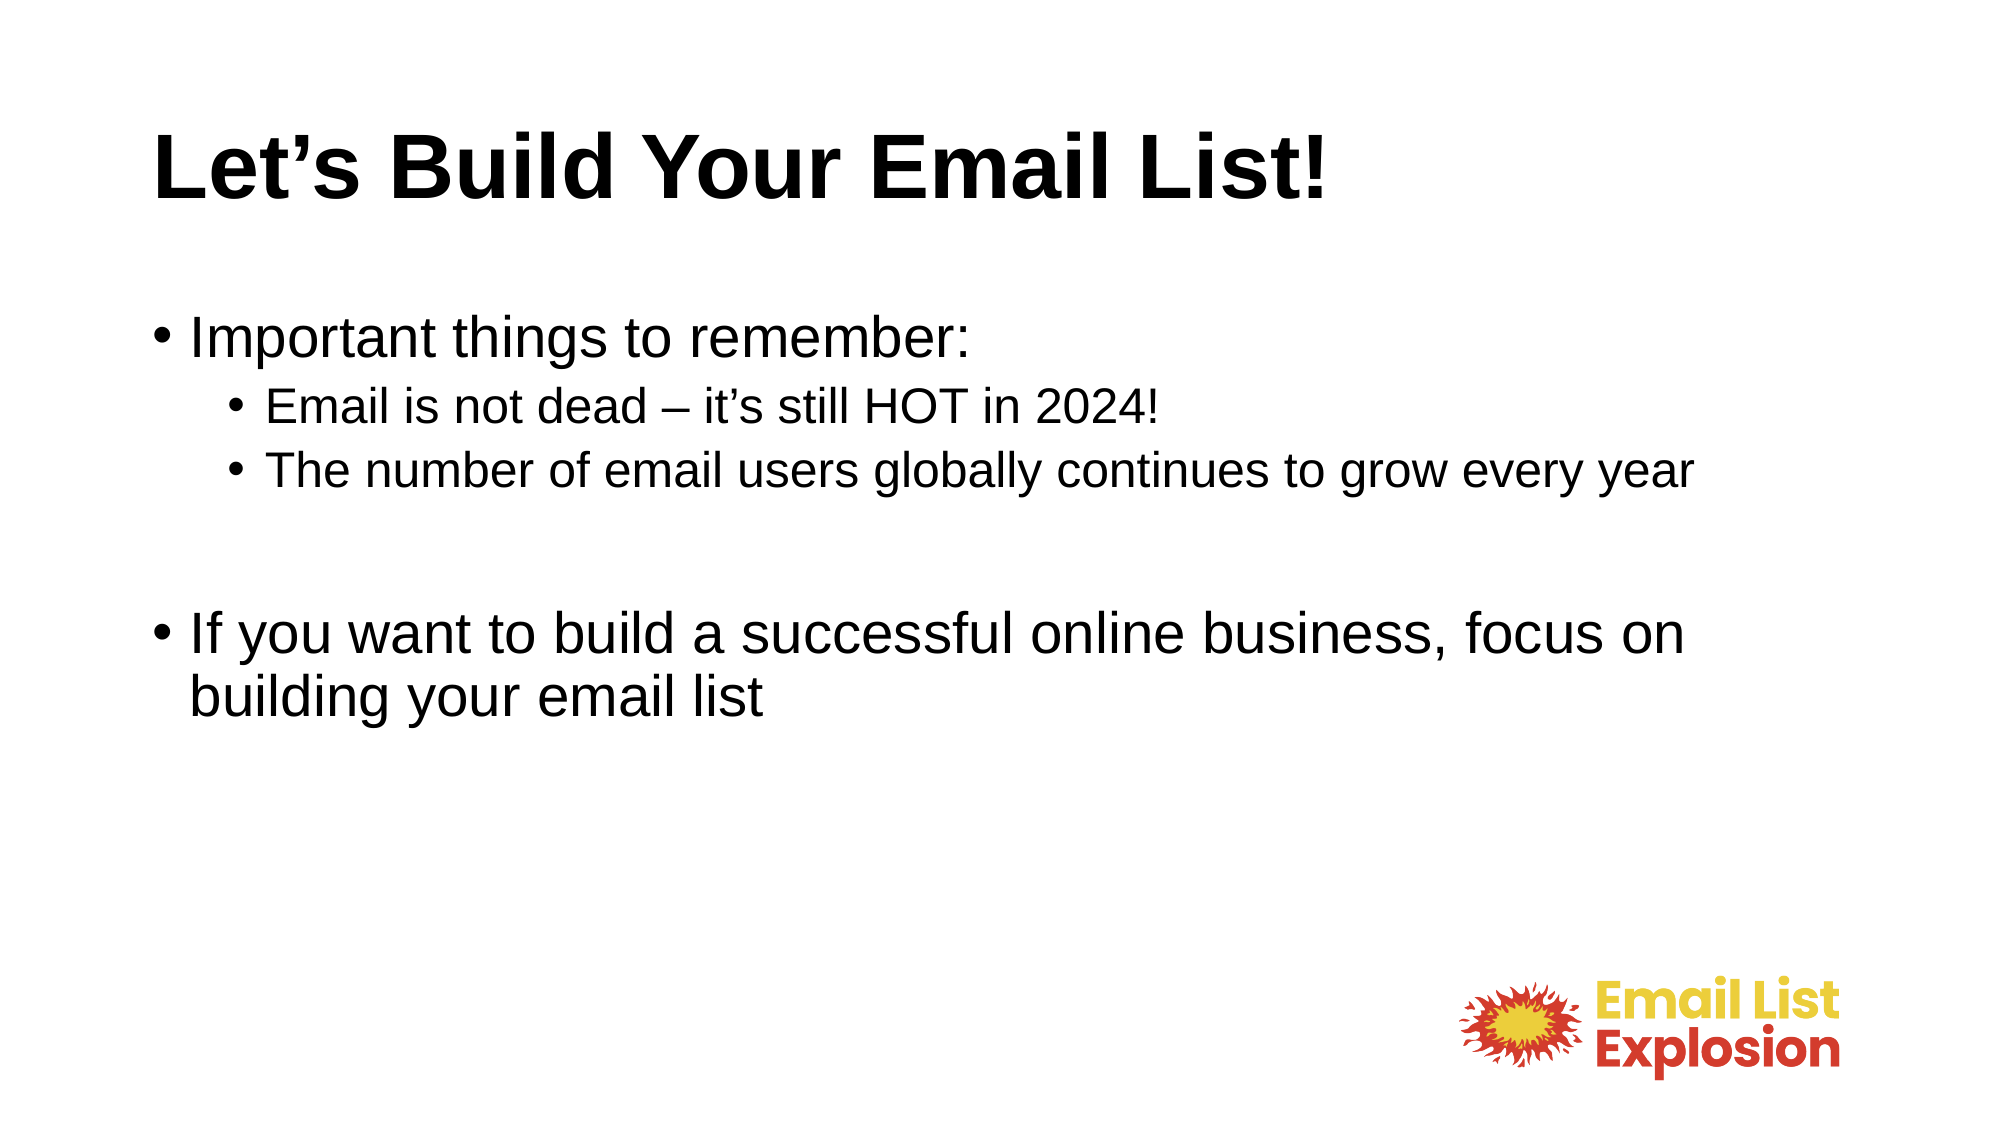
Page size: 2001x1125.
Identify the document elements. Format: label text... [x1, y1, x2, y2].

list Important things to remember: Email is not dead – it’s still HOT in 2024! The number of email users globally continues to grow every year If you want to build a successful online business, focus on building your email list [137, 299, 1863, 1014]
picture [1448, 1014, 1849, 1103]
title Let’s Build Your Email List! [137, 59, 1863, 278]
